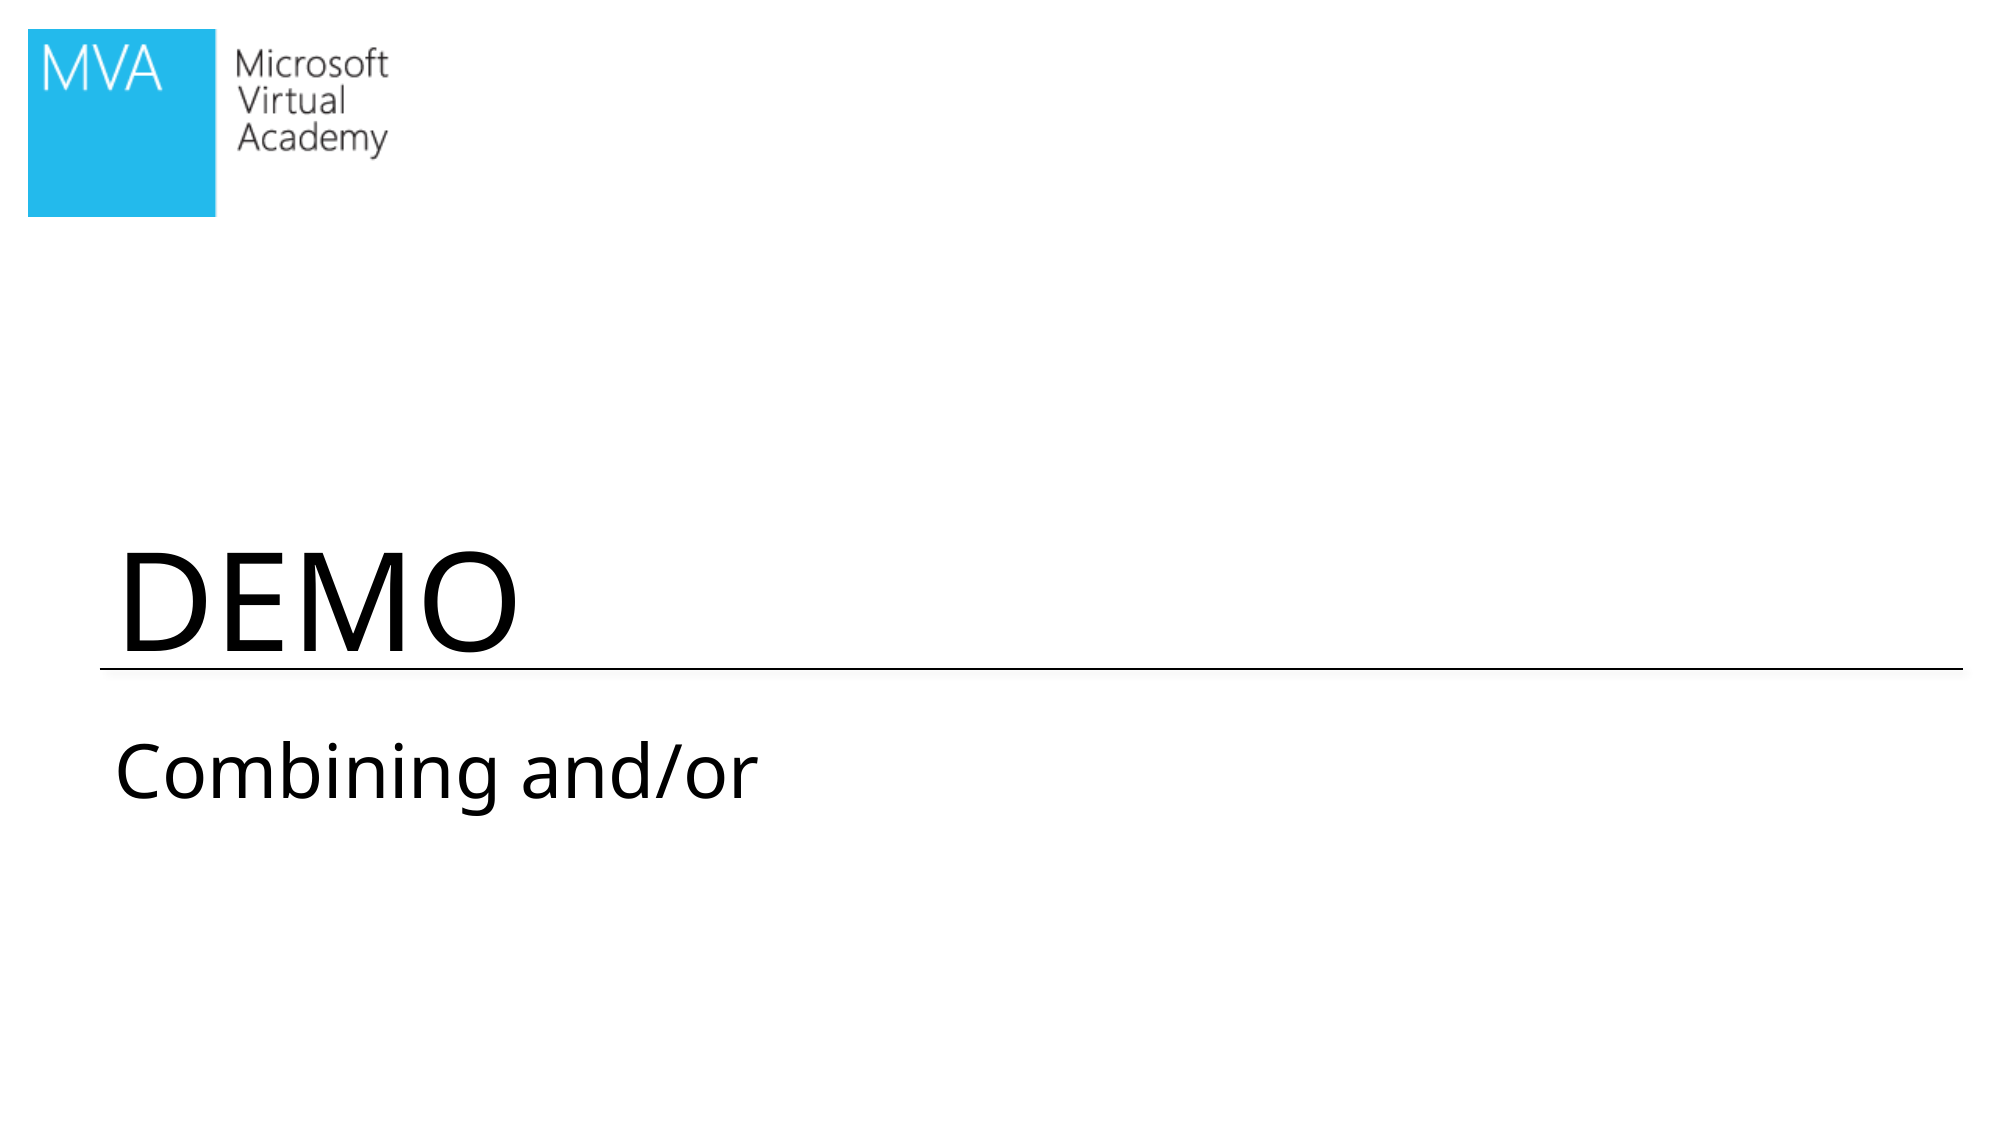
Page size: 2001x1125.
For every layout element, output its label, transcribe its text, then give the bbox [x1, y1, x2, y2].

title Combining and/or [99, 733, 1976, 1009]
picture [28, 29, 497, 217]
